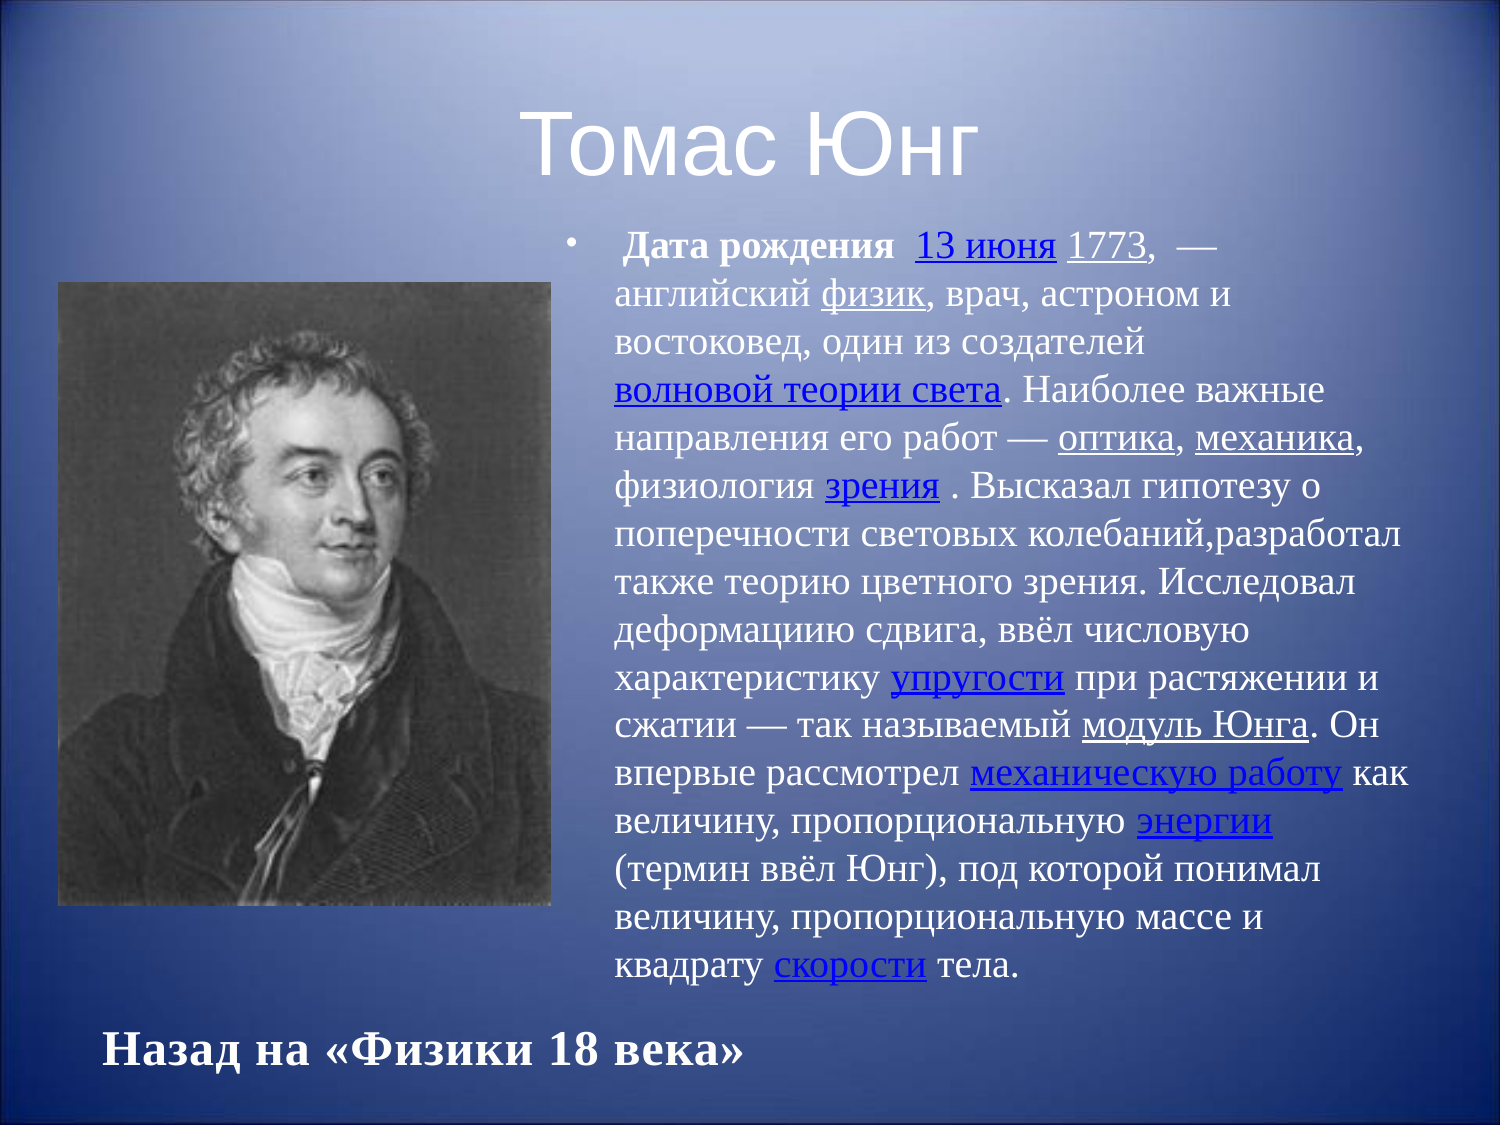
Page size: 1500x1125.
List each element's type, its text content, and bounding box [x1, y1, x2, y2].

text_box Назад на «Физики 18 века» [87, 1007, 761, 1083]
title Томас Юнг [74, 44, 1426, 233]
picture [0, 0, 1500, 1125]
list Дата рождения 13 июня 1773, — английский физик, врач, астроном и востоковед, один из создателей волновой теории света. Наиболее важные направления его работ — оптика, механика, физиология зрения . Высказал гипотезу о поперечности световых колебаний,разработал также теорию цветного зрения. Исследовал деформациию сдвига, ввёл числовую характеристику упругости при растяжении и сжатии — так называемый модуль Юнга. Он впервые рассмотрел механическую работу как величину, пропорциональную энергии (термин ввёл Юнг), под которой понимал величину, пропорциональную массе и квадрату скорости тела. [550, 210, 1426, 1020]
